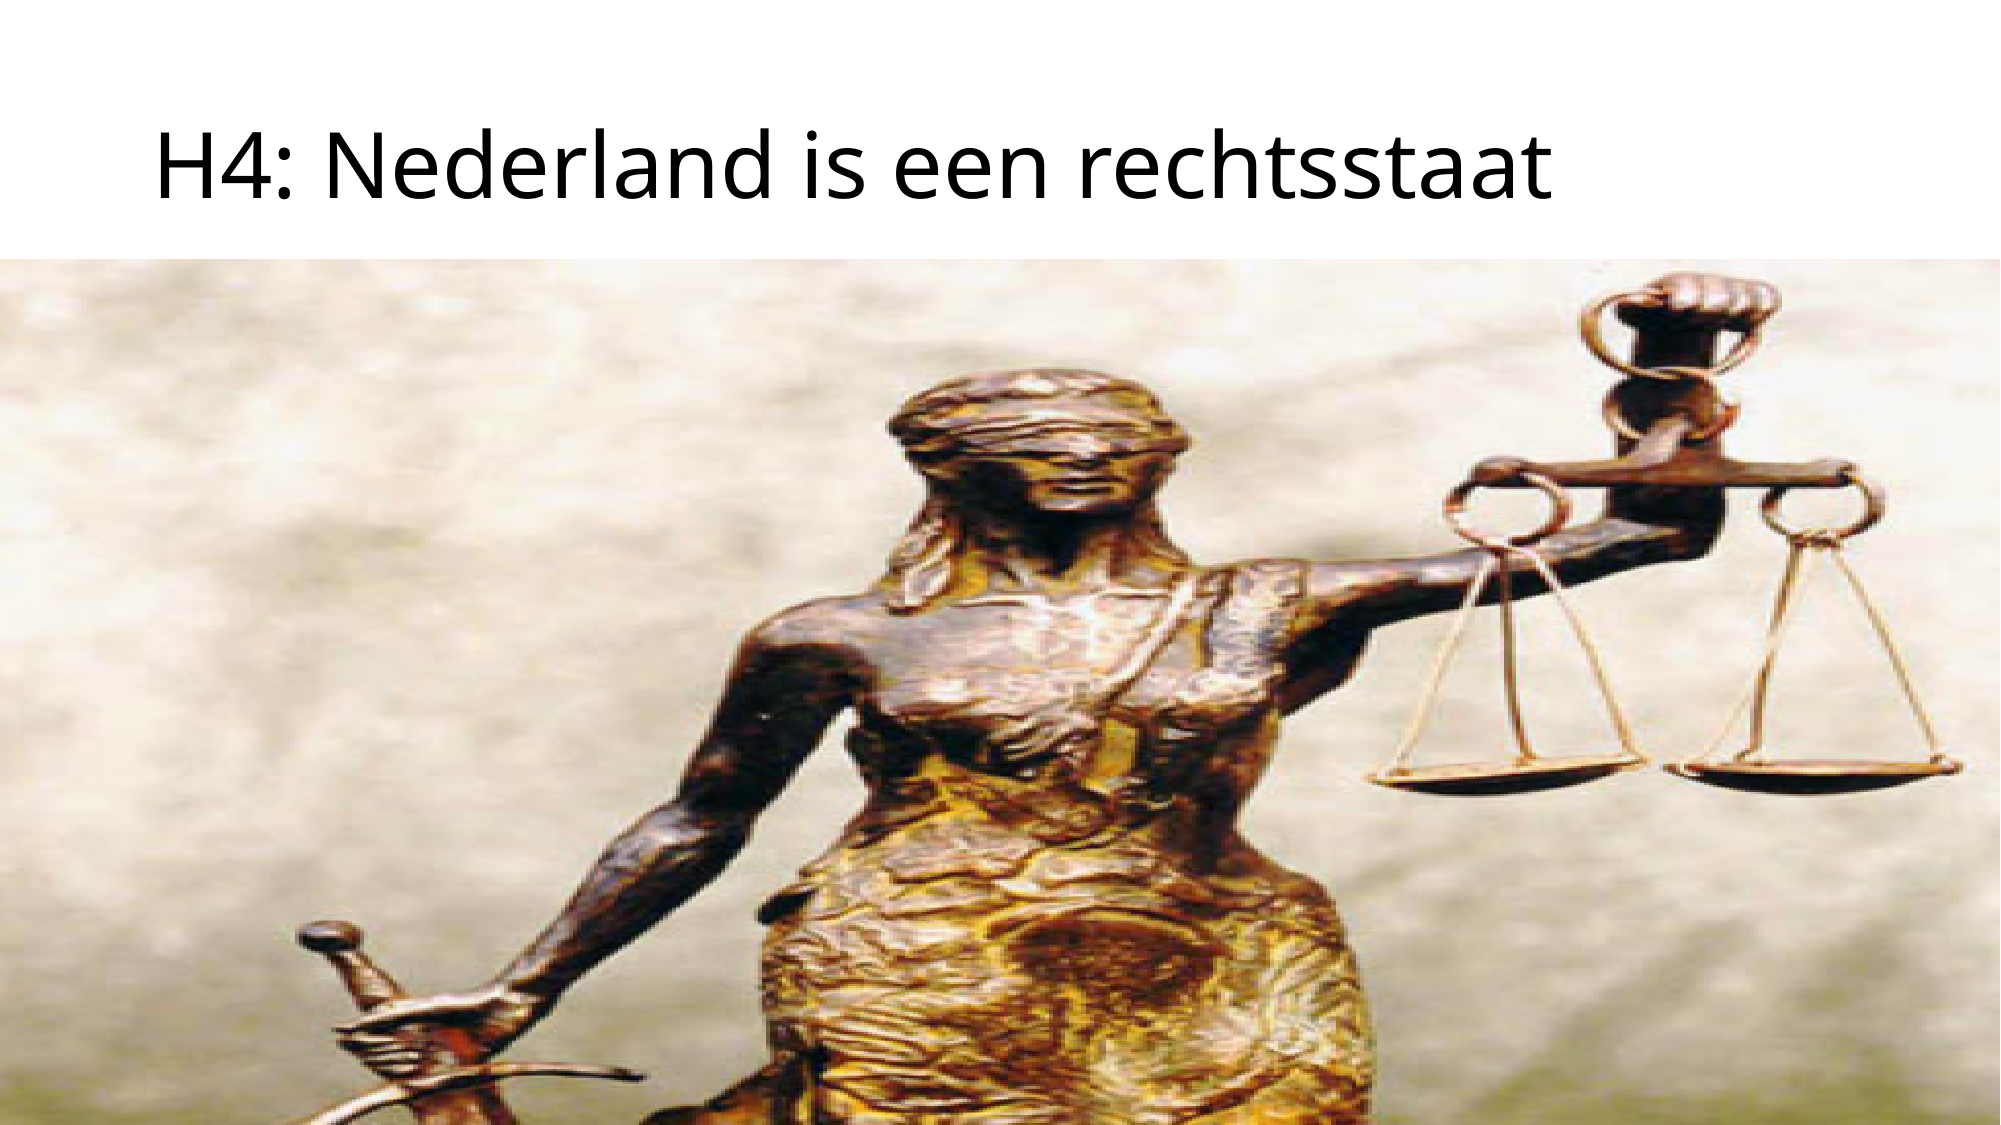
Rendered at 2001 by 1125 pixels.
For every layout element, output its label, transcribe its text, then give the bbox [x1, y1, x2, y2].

title H4: Nederland is een rechtsstaat [137, 59, 1863, 259]
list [0, 259, 2000, 1125]
